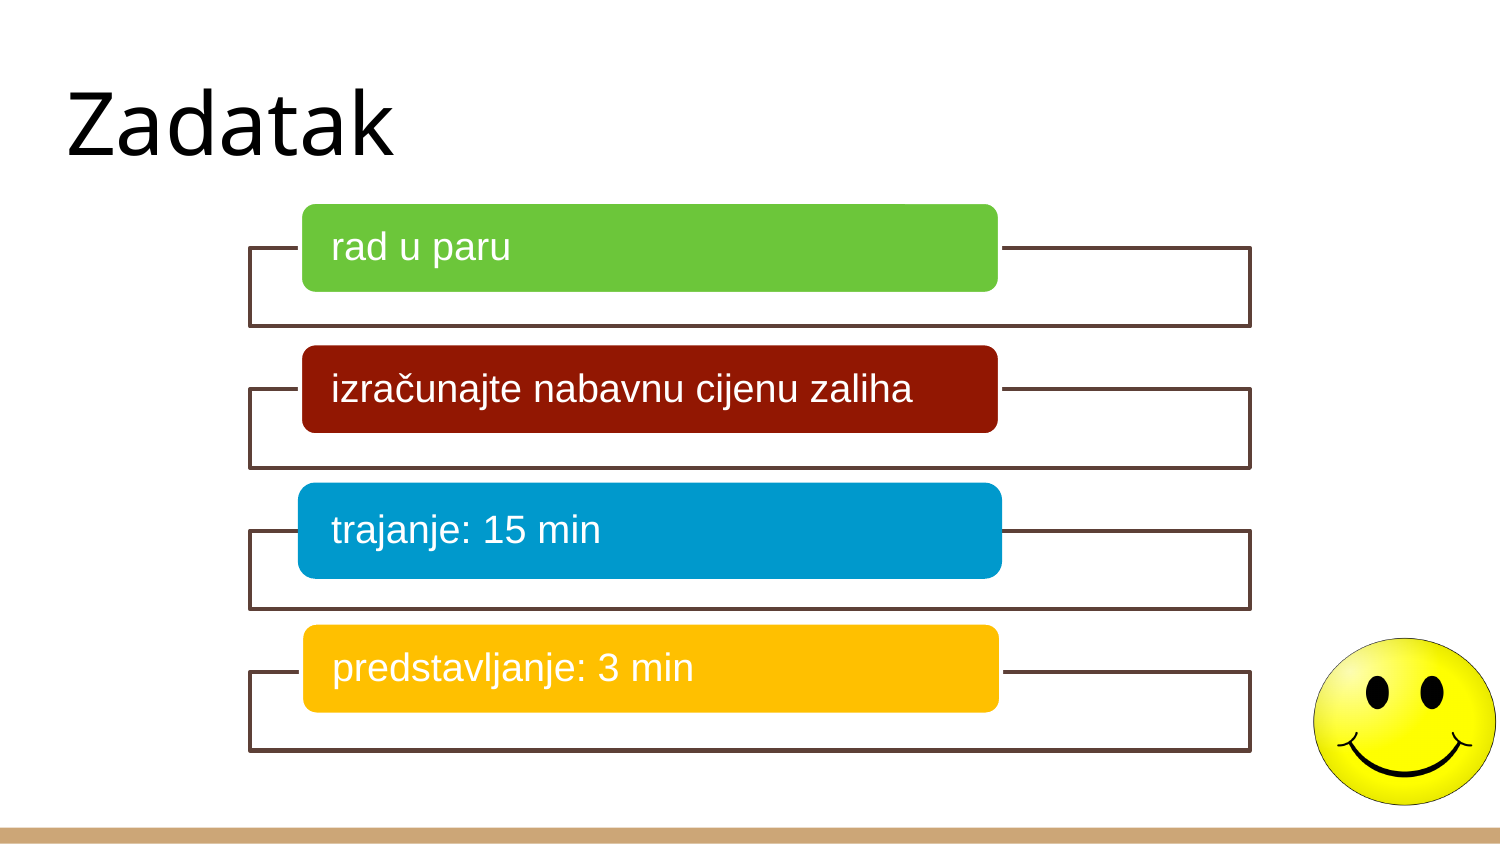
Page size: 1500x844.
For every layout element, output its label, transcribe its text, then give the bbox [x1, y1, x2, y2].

title Zadatak [51, 51, 1449, 189]
picture [1309, 634, 1500, 809]
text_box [249, 197, 1251, 756]
